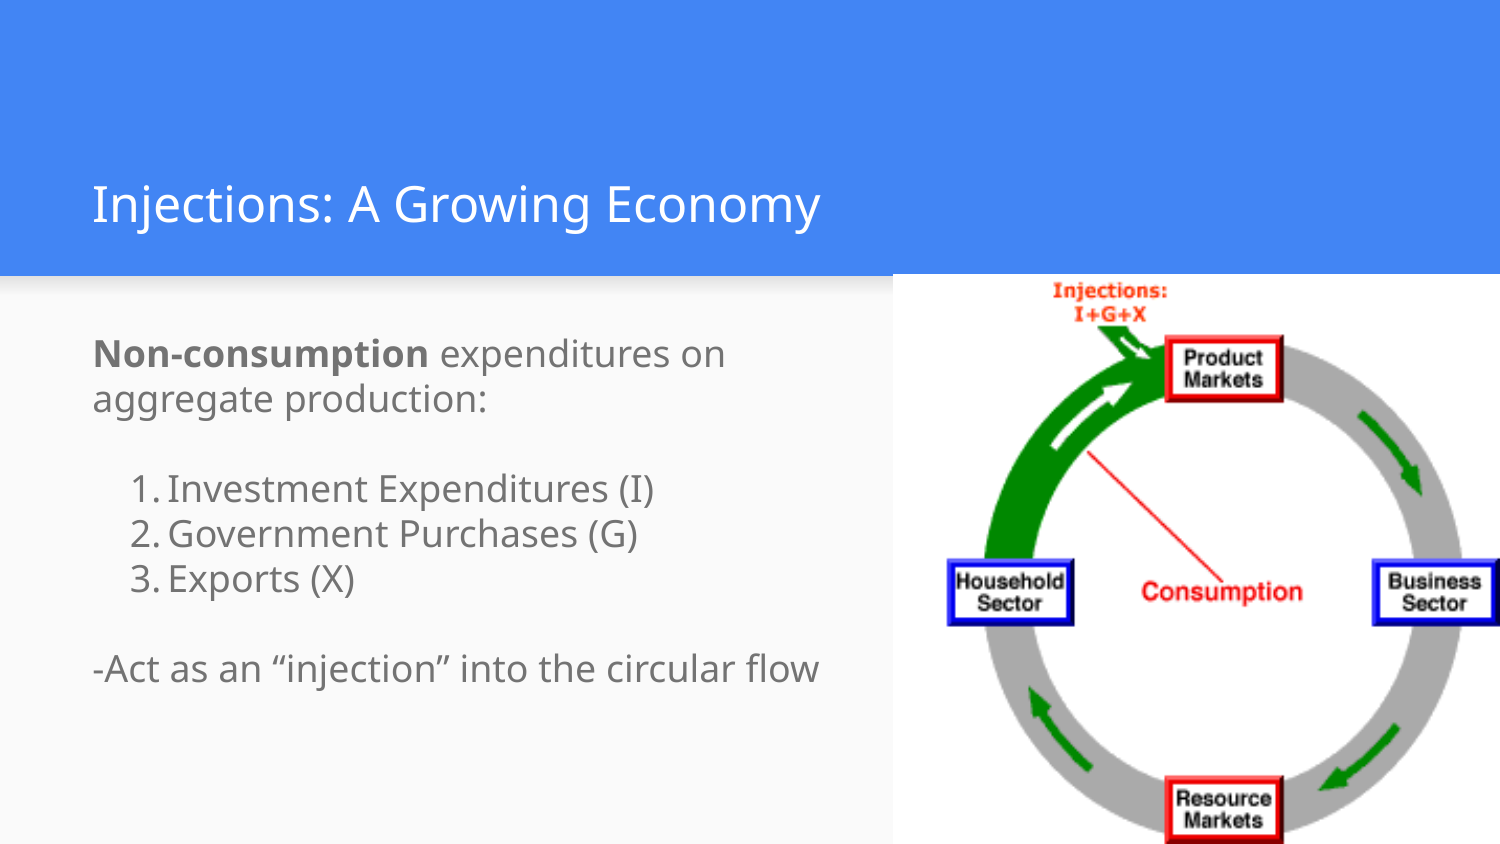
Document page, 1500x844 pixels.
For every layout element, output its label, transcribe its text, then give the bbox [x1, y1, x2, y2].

title Injections: A Growing Economy [77, 121, 1427, 248]
picture [892, 273, 1500, 844]
list Non-consumption expenditures on aggregate production: Investment Expenditures (I) Government Purchases (G) Exports (X) -Act as an “injection” into the circular flow [77, 314, 887, 760]
